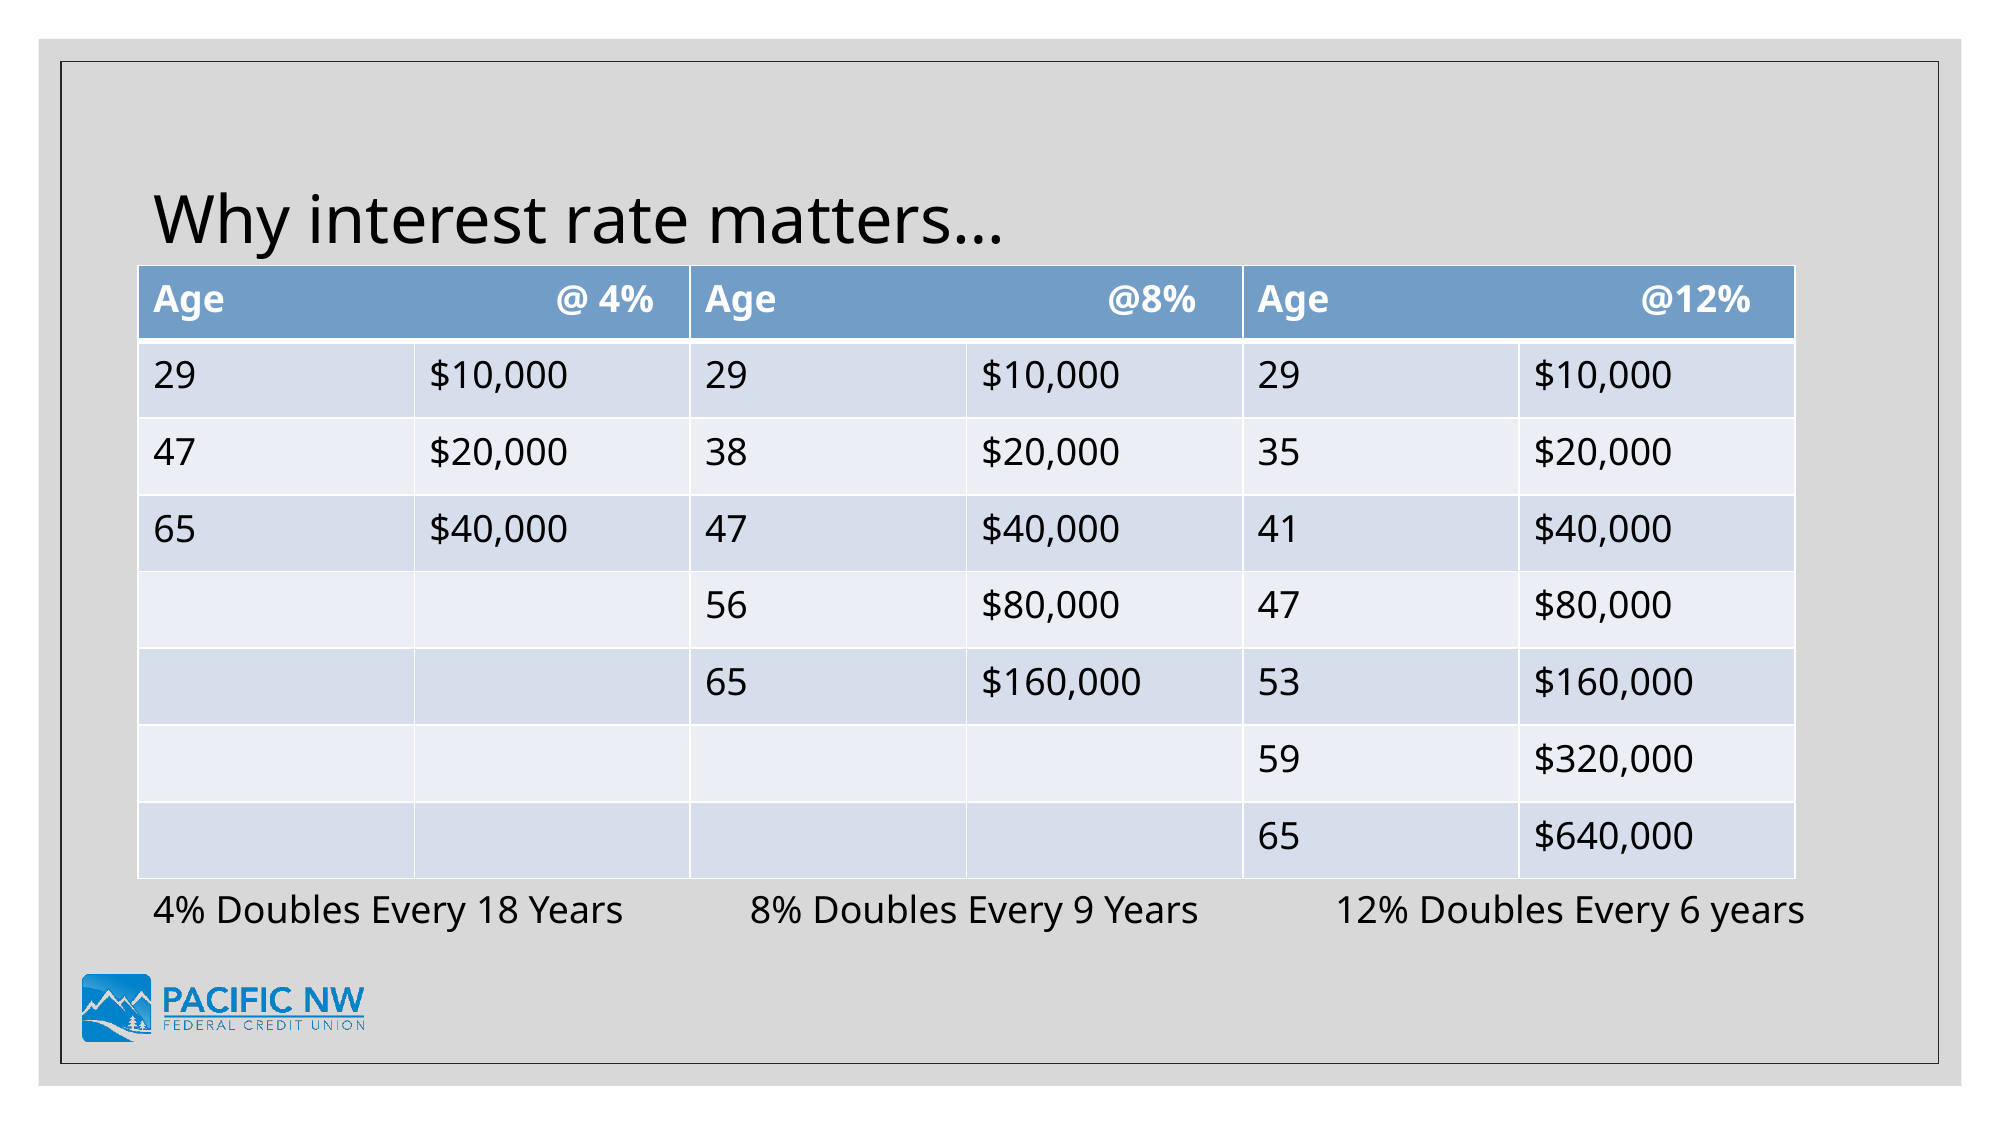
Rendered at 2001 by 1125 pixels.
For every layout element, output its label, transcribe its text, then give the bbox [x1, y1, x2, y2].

table_cell $320,000 [1520, 726, 1794, 801]
table_cell [415, 803, 689, 878]
table_cell 29 [1244, 344, 1518, 417]
table_cell [139, 572, 414, 647]
table_cell 38 [691, 419, 966, 494]
table_cell [967, 726, 1242, 801]
table_cell [691, 803, 966, 878]
table_cell 41 [1244, 496, 1518, 571]
table_cell $10,000 [1520, 344, 1794, 417]
table_cell 47 [139, 419, 414, 494]
table_cell [415, 726, 689, 801]
table_cell [415, 649, 689, 724]
table_cell $160,000 [967, 649, 1242, 724]
table_cell 47 [691, 496, 966, 571]
table_cell [139, 726, 414, 801]
table_cell [139, 803, 414, 878]
table_cell 65 [139, 496, 414, 571]
table_cell 65 [1244, 803, 1518, 878]
table_header Age @ 4% [139, 266, 689, 338]
table_cell 53 [1244, 649, 1518, 724]
table_cell 35 [1244, 419, 1518, 494]
table_cell 29 [139, 344, 414, 417]
table_cell $40,000 [415, 496, 689, 571]
table_cell [415, 572, 689, 647]
table_cell 65 [691, 649, 966, 724]
table_cell [139, 649, 414, 724]
table_cell 29 [691, 344, 966, 417]
table_cell 56 [691, 572, 966, 647]
table_cell $160,000 [1520, 649, 1794, 724]
table_cell $80,000 [1520, 572, 1794, 647]
table_cell $10,000 [415, 344, 689, 417]
table_cell $40,000 [1520, 496, 1794, 571]
text_box Why interest rate matters… [138, 169, 1769, 265]
table_cell 47 [1244, 572, 1518, 647]
table_cell $80,000 [967, 572, 1242, 647]
picture [82, 974, 364, 1042]
text_box 4% Doubles Every 18 Years 8% Doubles Every 9 Years 12% Doubles Every 6 years [138, 878, 1844, 939]
table_cell [967, 803, 1242, 878]
table_header Age @12% [1244, 266, 1794, 338]
table_cell $20,000 [415, 419, 689, 494]
table_cell $20,000 [967, 419, 1242, 494]
table_cell [691, 726, 966, 801]
table_header Age @8% [691, 266, 1242, 338]
table_cell $20,000 [1520, 419, 1794, 494]
table_cell $10,000 [967, 344, 1242, 417]
table_cell $40,000 [967, 496, 1242, 571]
table_cell $640,000 [1520, 803, 1794, 878]
table_cell 59 [1244, 726, 1518, 801]
